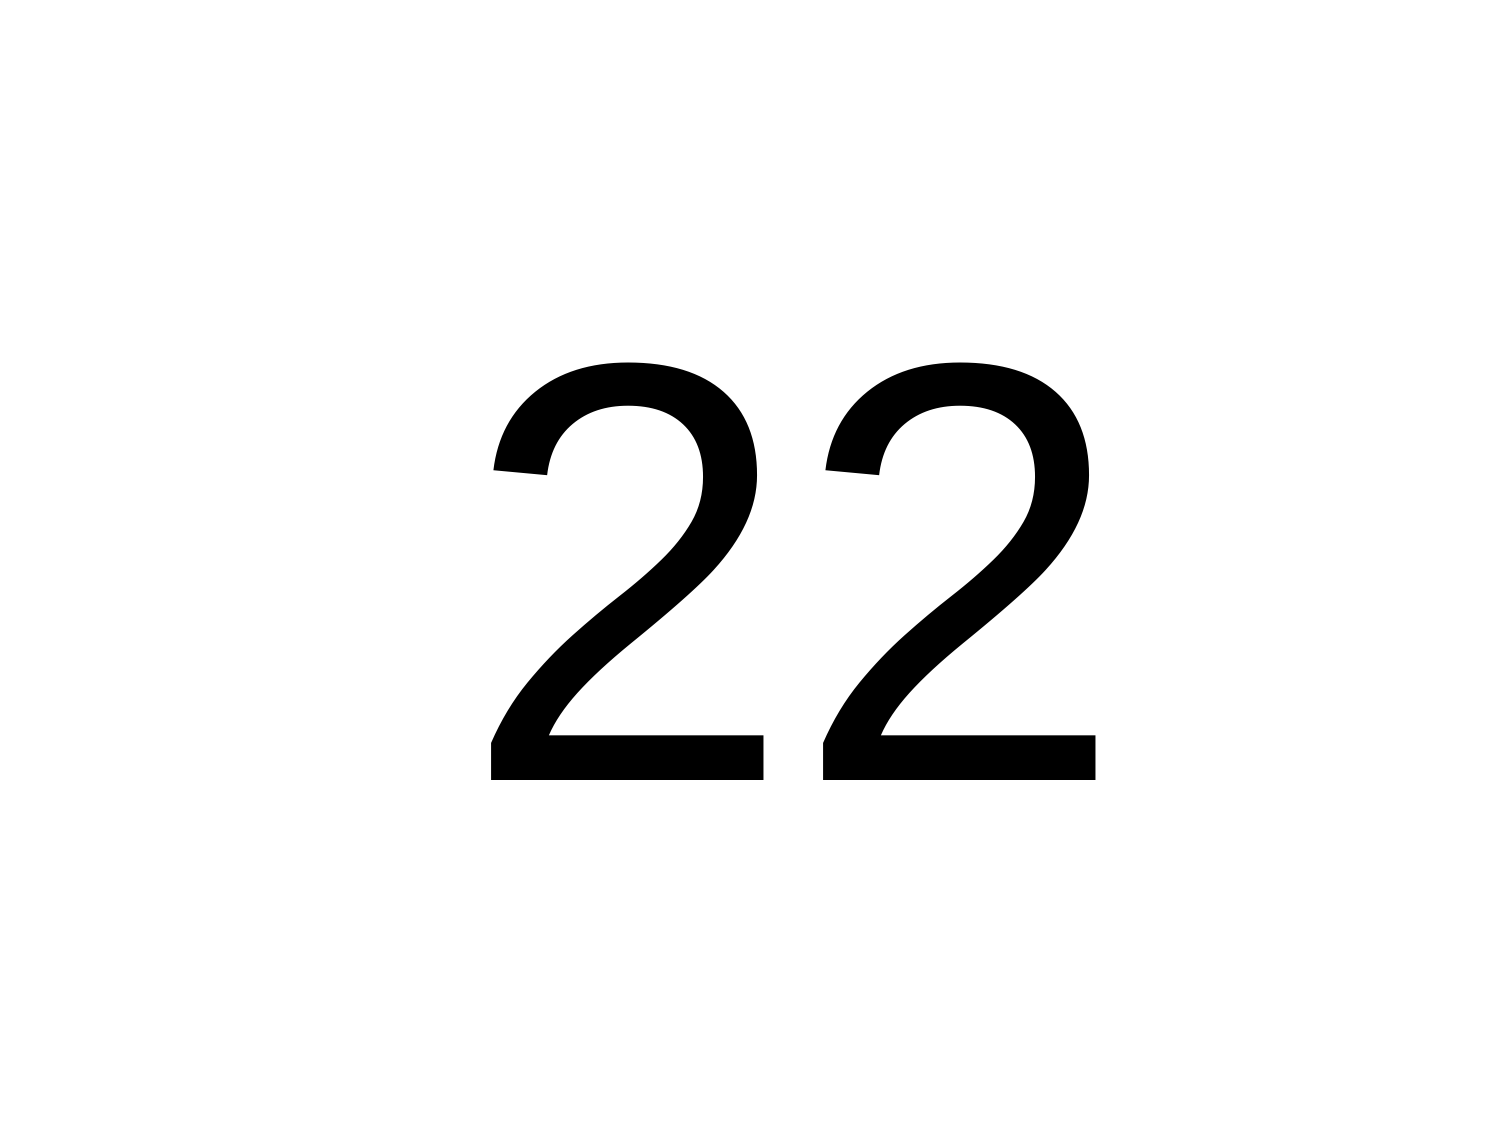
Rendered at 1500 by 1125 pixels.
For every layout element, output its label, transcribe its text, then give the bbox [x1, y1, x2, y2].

text_box 22 [349, 174, 1238, 908]
